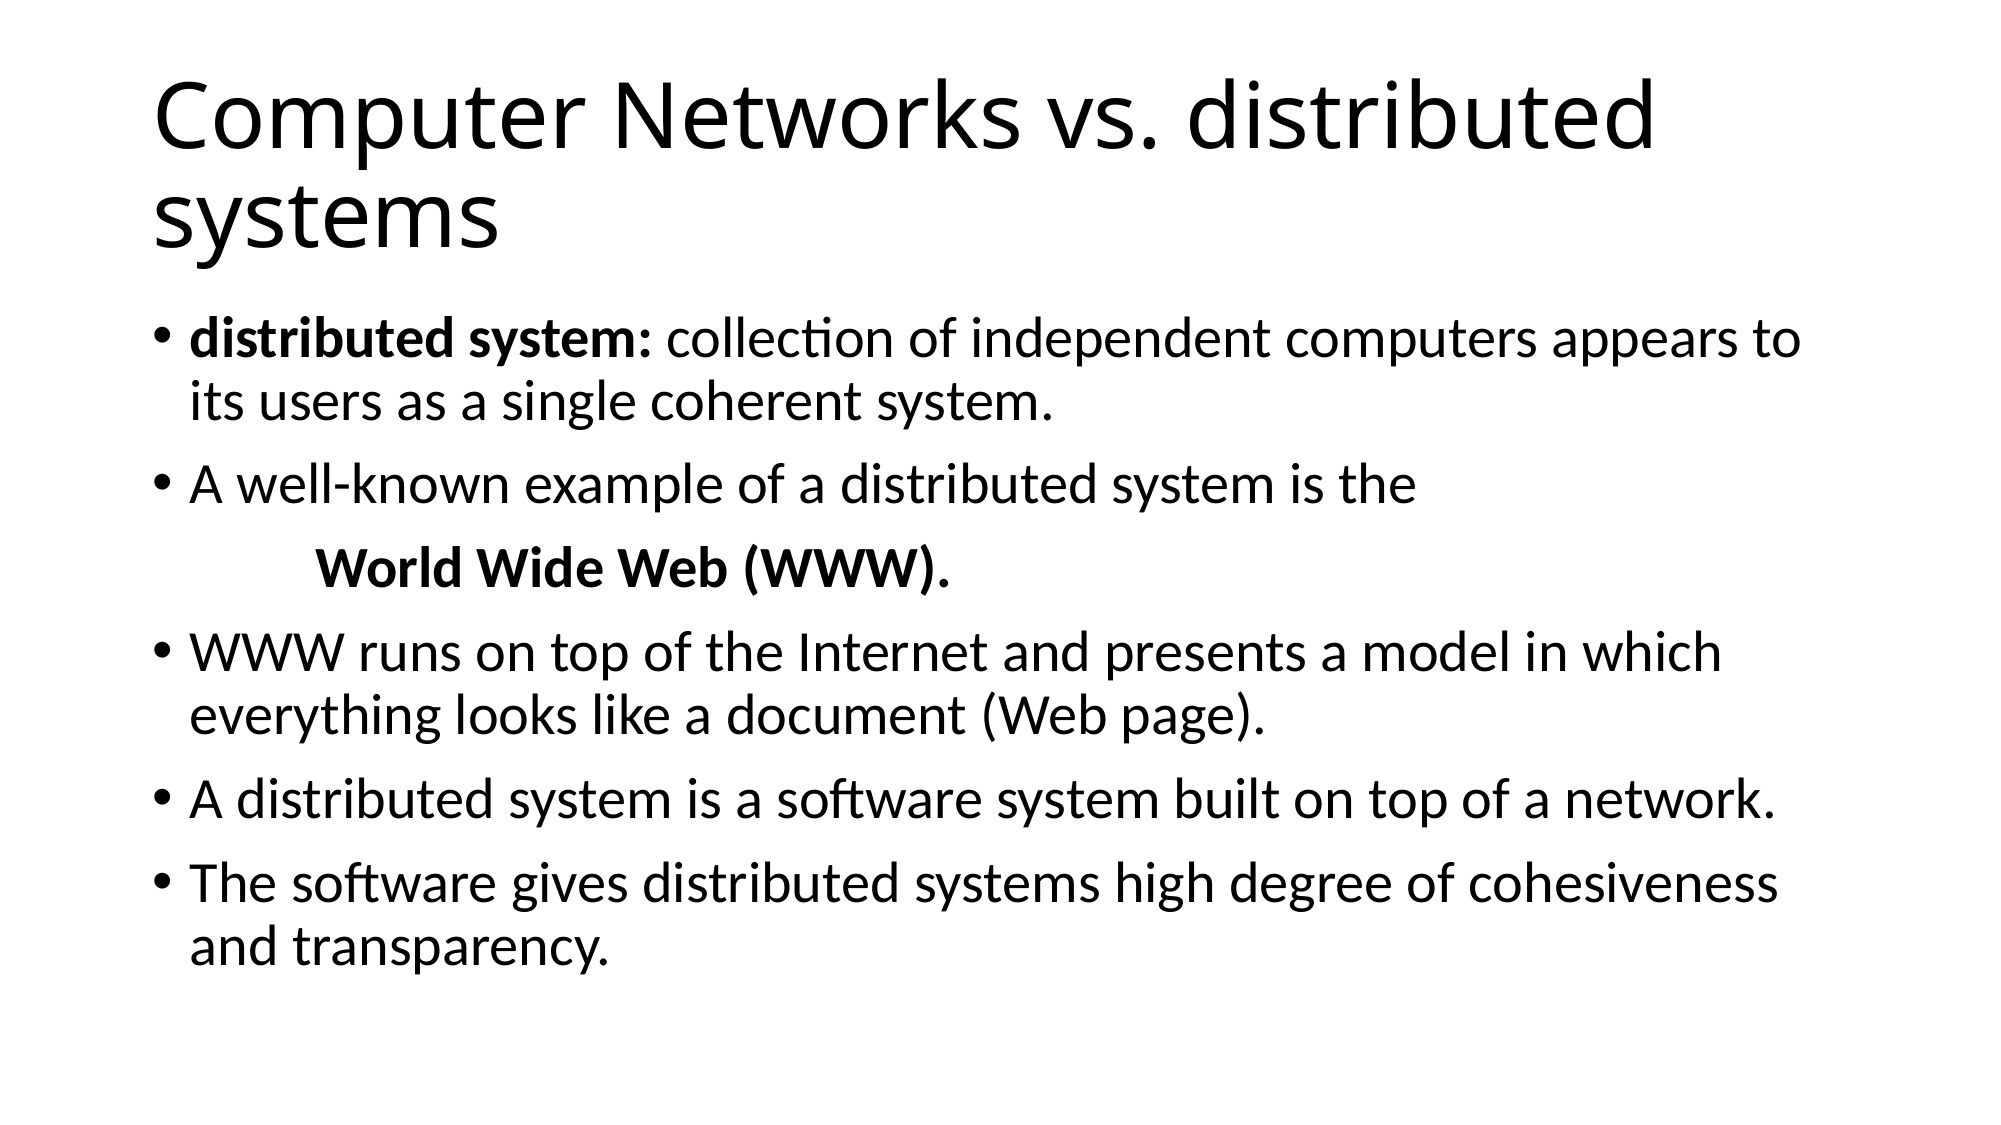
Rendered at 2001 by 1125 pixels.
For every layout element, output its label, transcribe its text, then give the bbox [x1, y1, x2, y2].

list distributed system: collection of independent computers appears to its users as a single coherent system. A well-known example of a distributed system is the World Wide Web (WWW). WWW runs on top of the Internet and presents a model in which everything looks like a document (Web page). A distributed system is a software system built on top of a network. The software gives distributed systems high degree of cohesiveness and transparency. [137, 299, 1863, 1014]
title Computer Networks vs. distributed systems [137, 59, 1863, 278]
